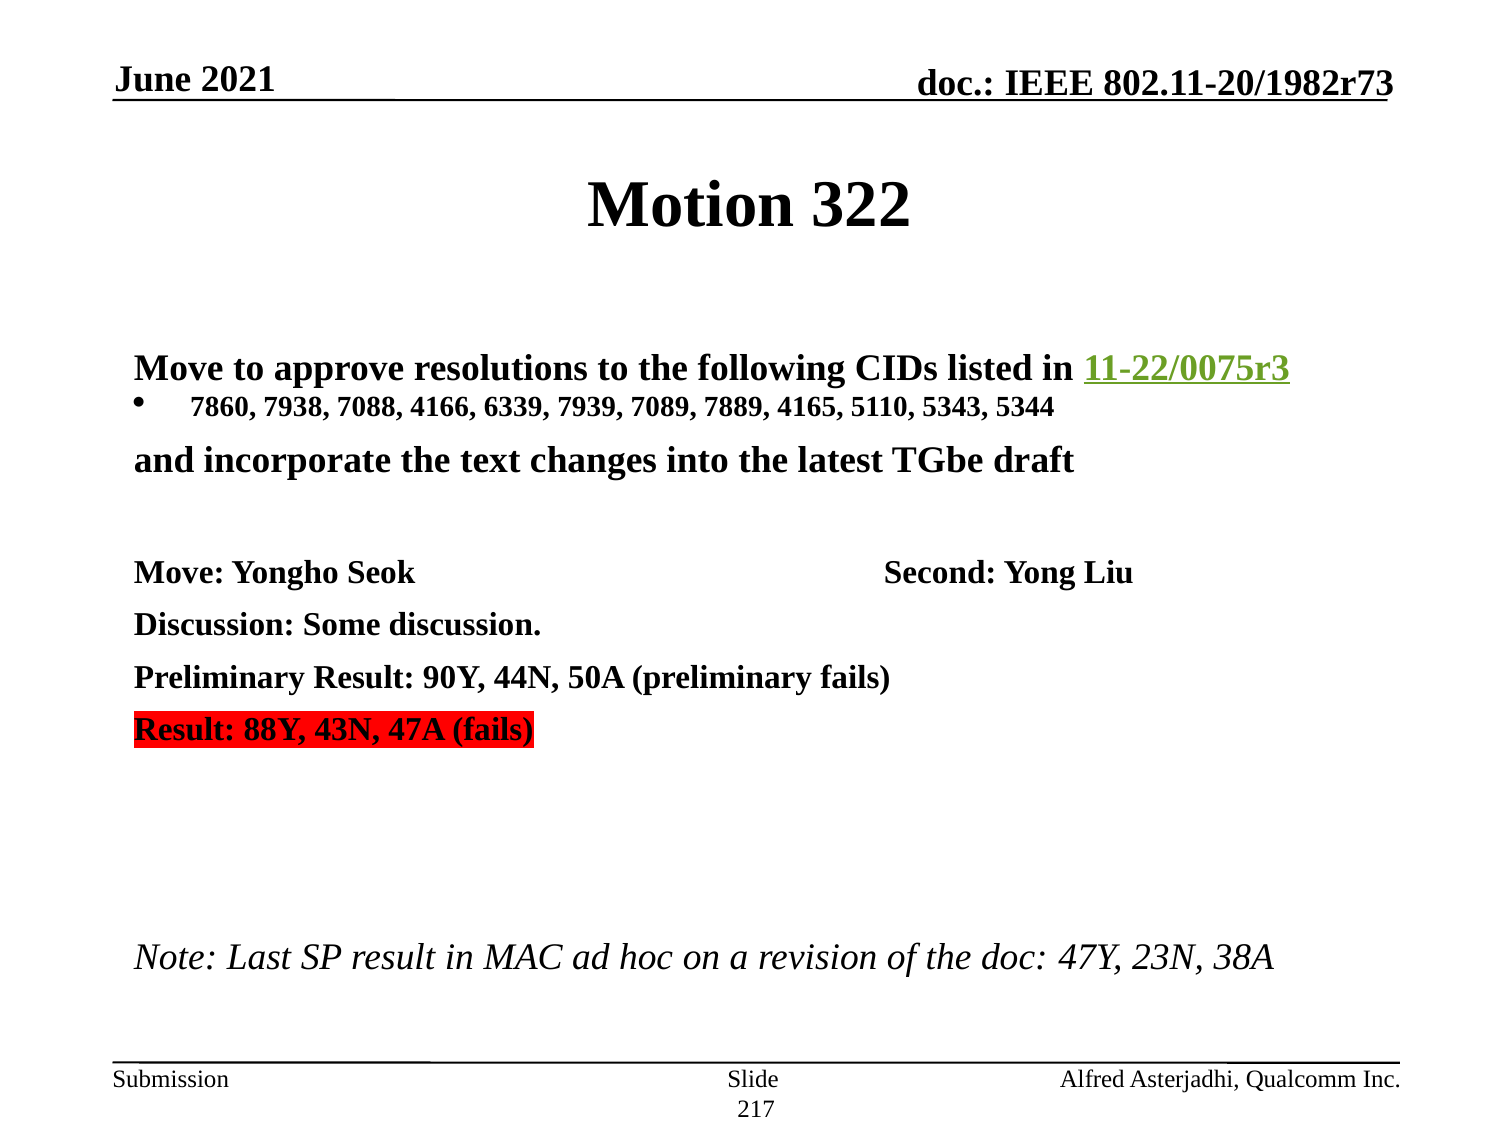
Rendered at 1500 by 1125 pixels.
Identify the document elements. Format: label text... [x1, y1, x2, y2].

list Move to approve resolutions to the following CIDs listed in 11-22/0075r3 7860, 7938, 7088, 4166, 6339, 7939, 7089, 7889, 4165, 5110, 5343, 5344 and incorporate the text changes into the latest TGbe draft Move: Yongho Seok Second: Yong Liu Discussion: Some discussion. Preliminary Result: 90Y, 44N, 50A (preliminary fails) Result: 88Y, 43N, 47A (fails) Note: Last SP result in MAC ad hoc on a revision of the doc: 47Y, 23N, 38A [118, 334, 1394, 1011]
footer Alfred Asterjadhi, Qualcomm Inc. [878, 1061, 1402, 1093]
title Motion 322 [112, 112, 1388, 288]
slide_number Slide 217 [712, 1061, 800, 1123]
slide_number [114, 54, 423, 100]
